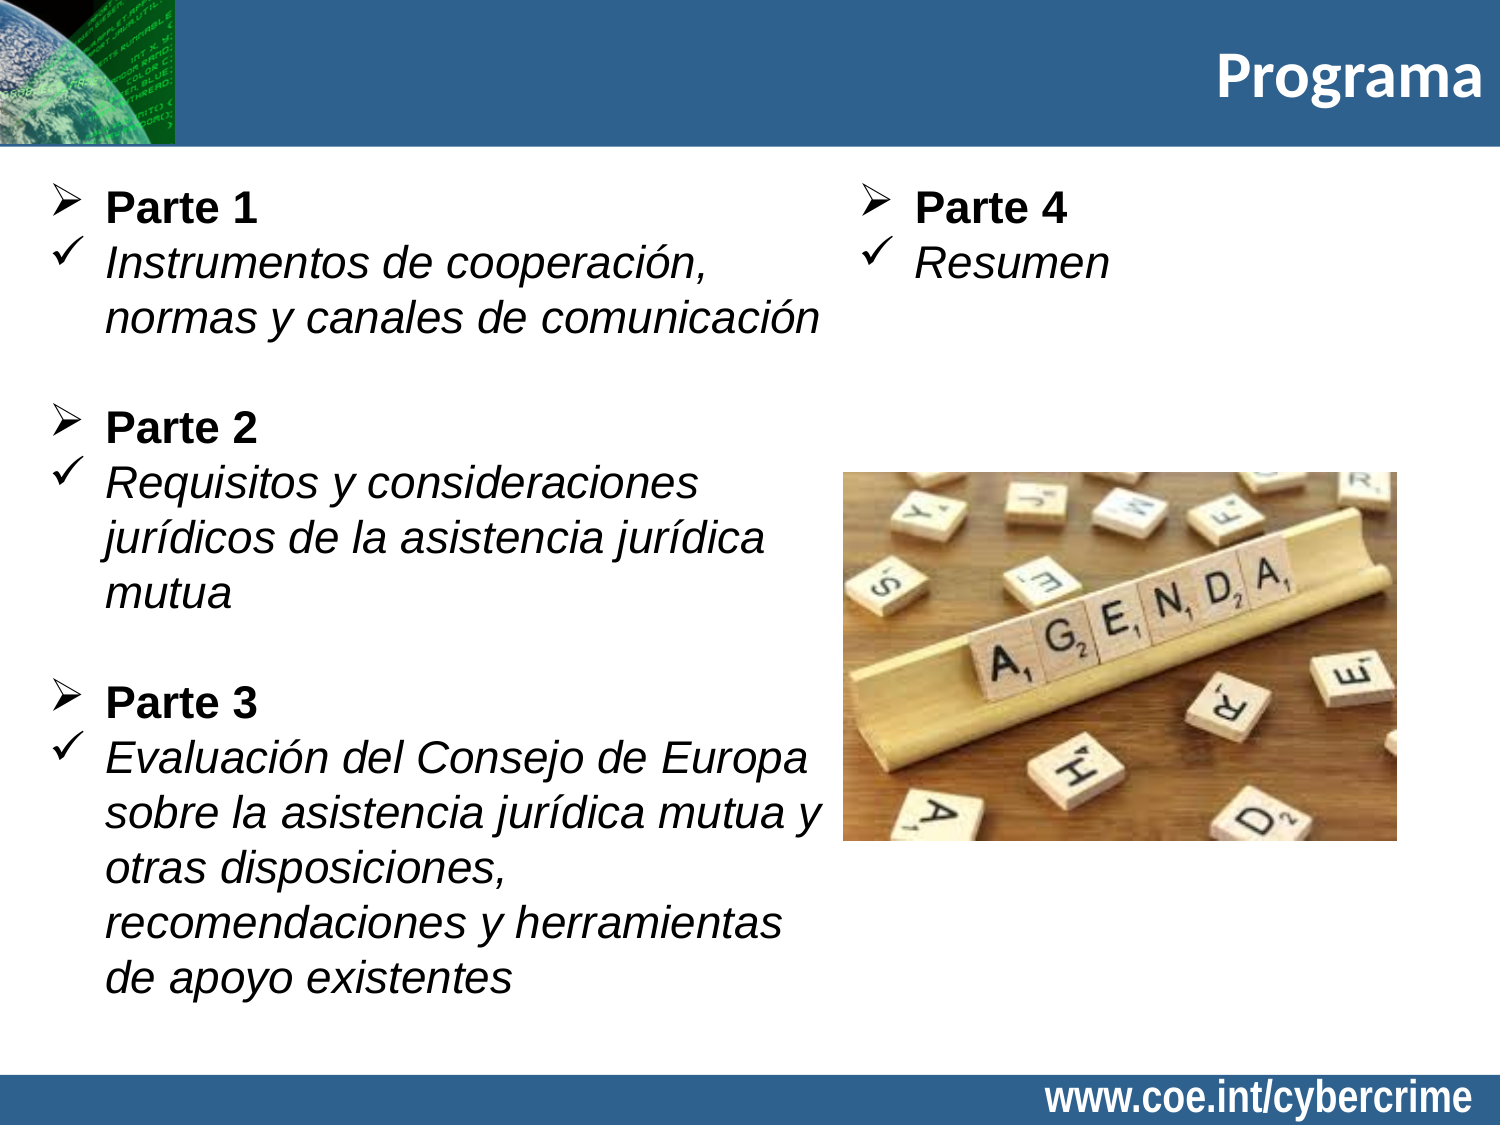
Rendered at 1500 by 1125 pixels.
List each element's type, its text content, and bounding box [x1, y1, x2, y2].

text_box [0, 1073, 1030, 1125]
text_box Parte 4 Resumen [843, 170, 1500, 351]
text_box Parte 1 Instrumentos de cooperación, normas y canales de comunicación Parte 2 Requisitos y consideraciones jurídicos de la asistencia jurídica mutua Parte 3 Evaluación del Consejo de Europa sobre la asistencia jurídica mutua y otras disposiciones, recomendaciones y herramientas de apoyo existentes [34, 170, 844, 1011]
text_box www.coe.int/cybercrime [1030, 1059, 1500, 1125]
picture [0, 0, 175, 144]
picture [843, 472, 1397, 841]
text_box Programa [177, 0, 1500, 149]
